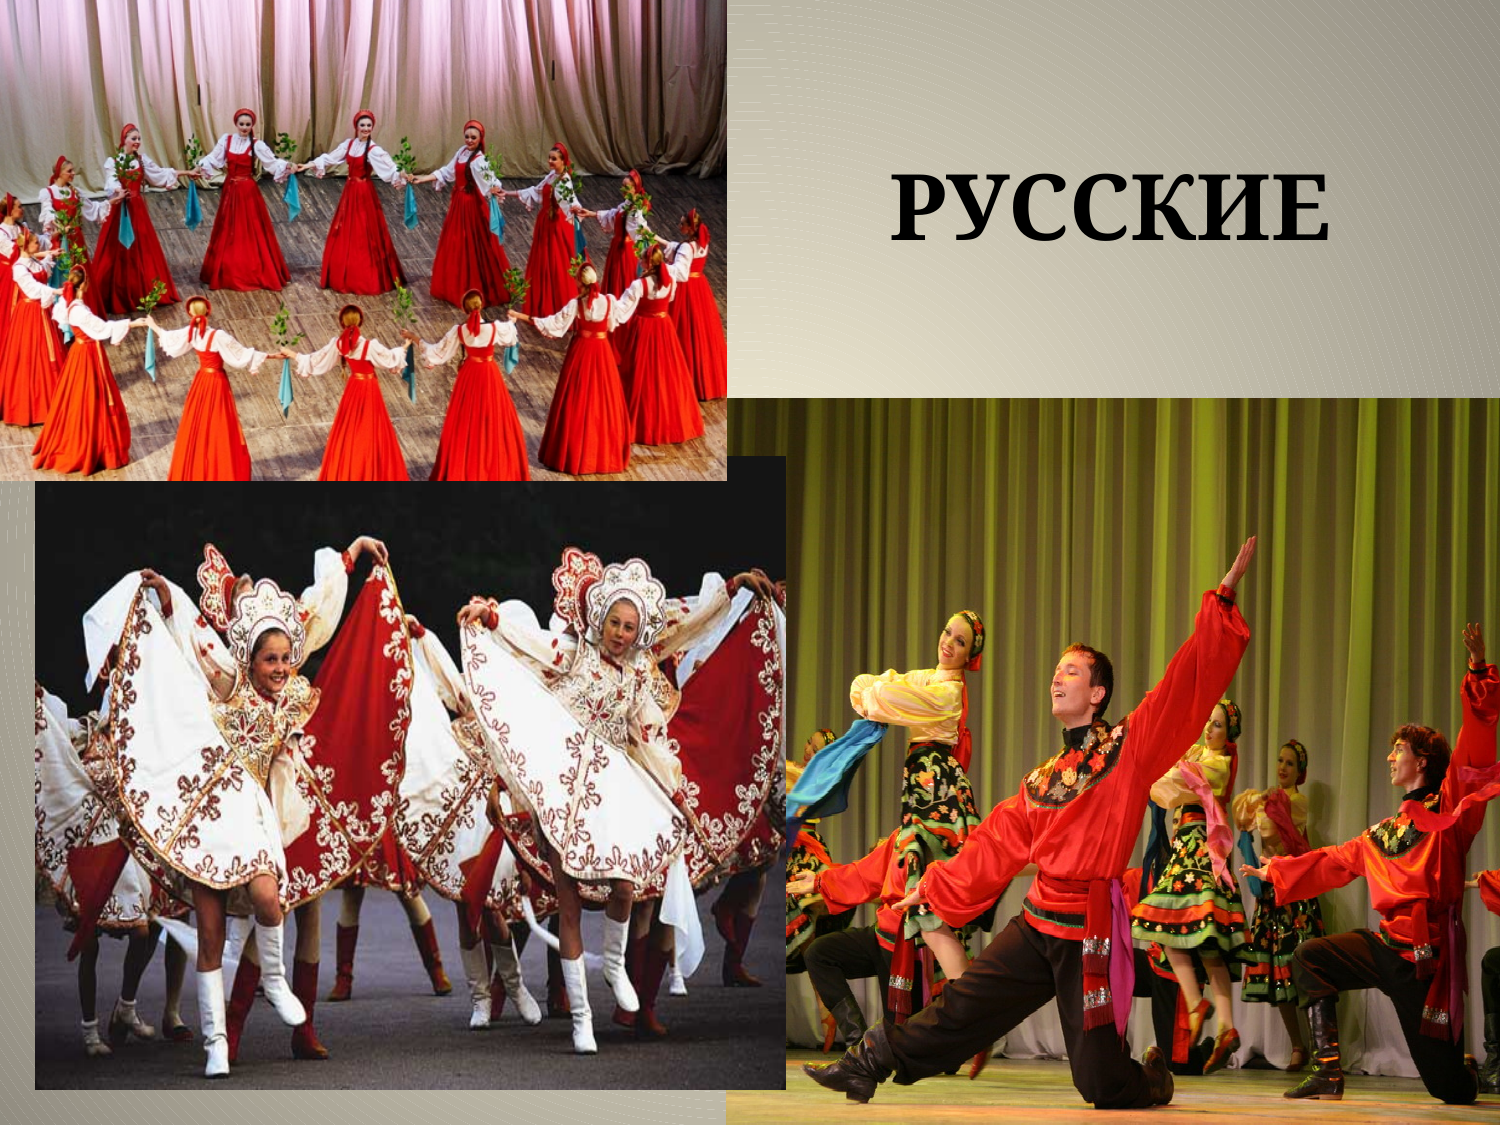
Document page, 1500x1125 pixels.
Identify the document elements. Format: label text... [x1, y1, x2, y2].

title РУССКИЕ [796, 45, 1425, 364]
picture [34, 398, 1500, 1125]
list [0, 0, 727, 481]
